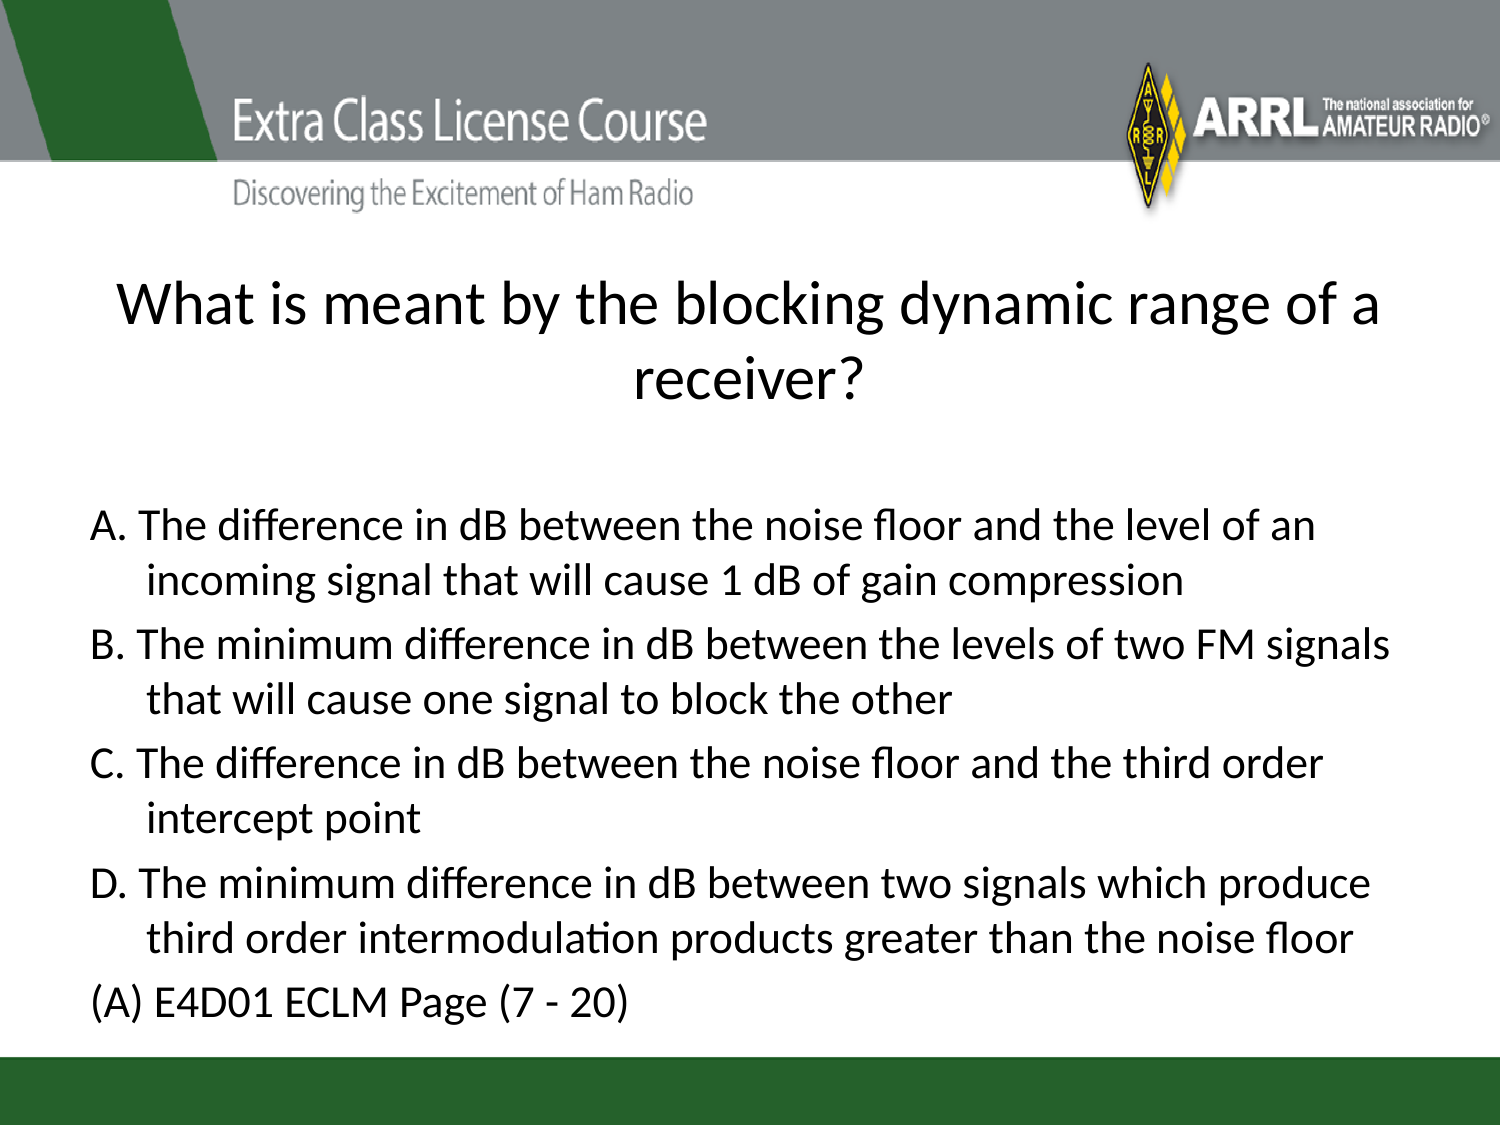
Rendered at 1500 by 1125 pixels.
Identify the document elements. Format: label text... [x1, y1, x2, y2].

title What is meant by the blocking dynamic range of a receiver? [75, 254, 1425, 435]
picture [0, 0, 1500, 1125]
list A. The difference in dB between the noise floor and the level of an incoming signal that will cause 1 dB of gain compression B. The minimum difference in dB between the levels of two FM signals that will cause one signal to block the other C. The difference in dB between the noise floor and the third order intercept point D. The minimum difference in dB between two signals which produce third order intermodulation products greater than the noise floor (A) E4D01 ECLM Page (7 - 20) [75, 487, 1425, 1005]
